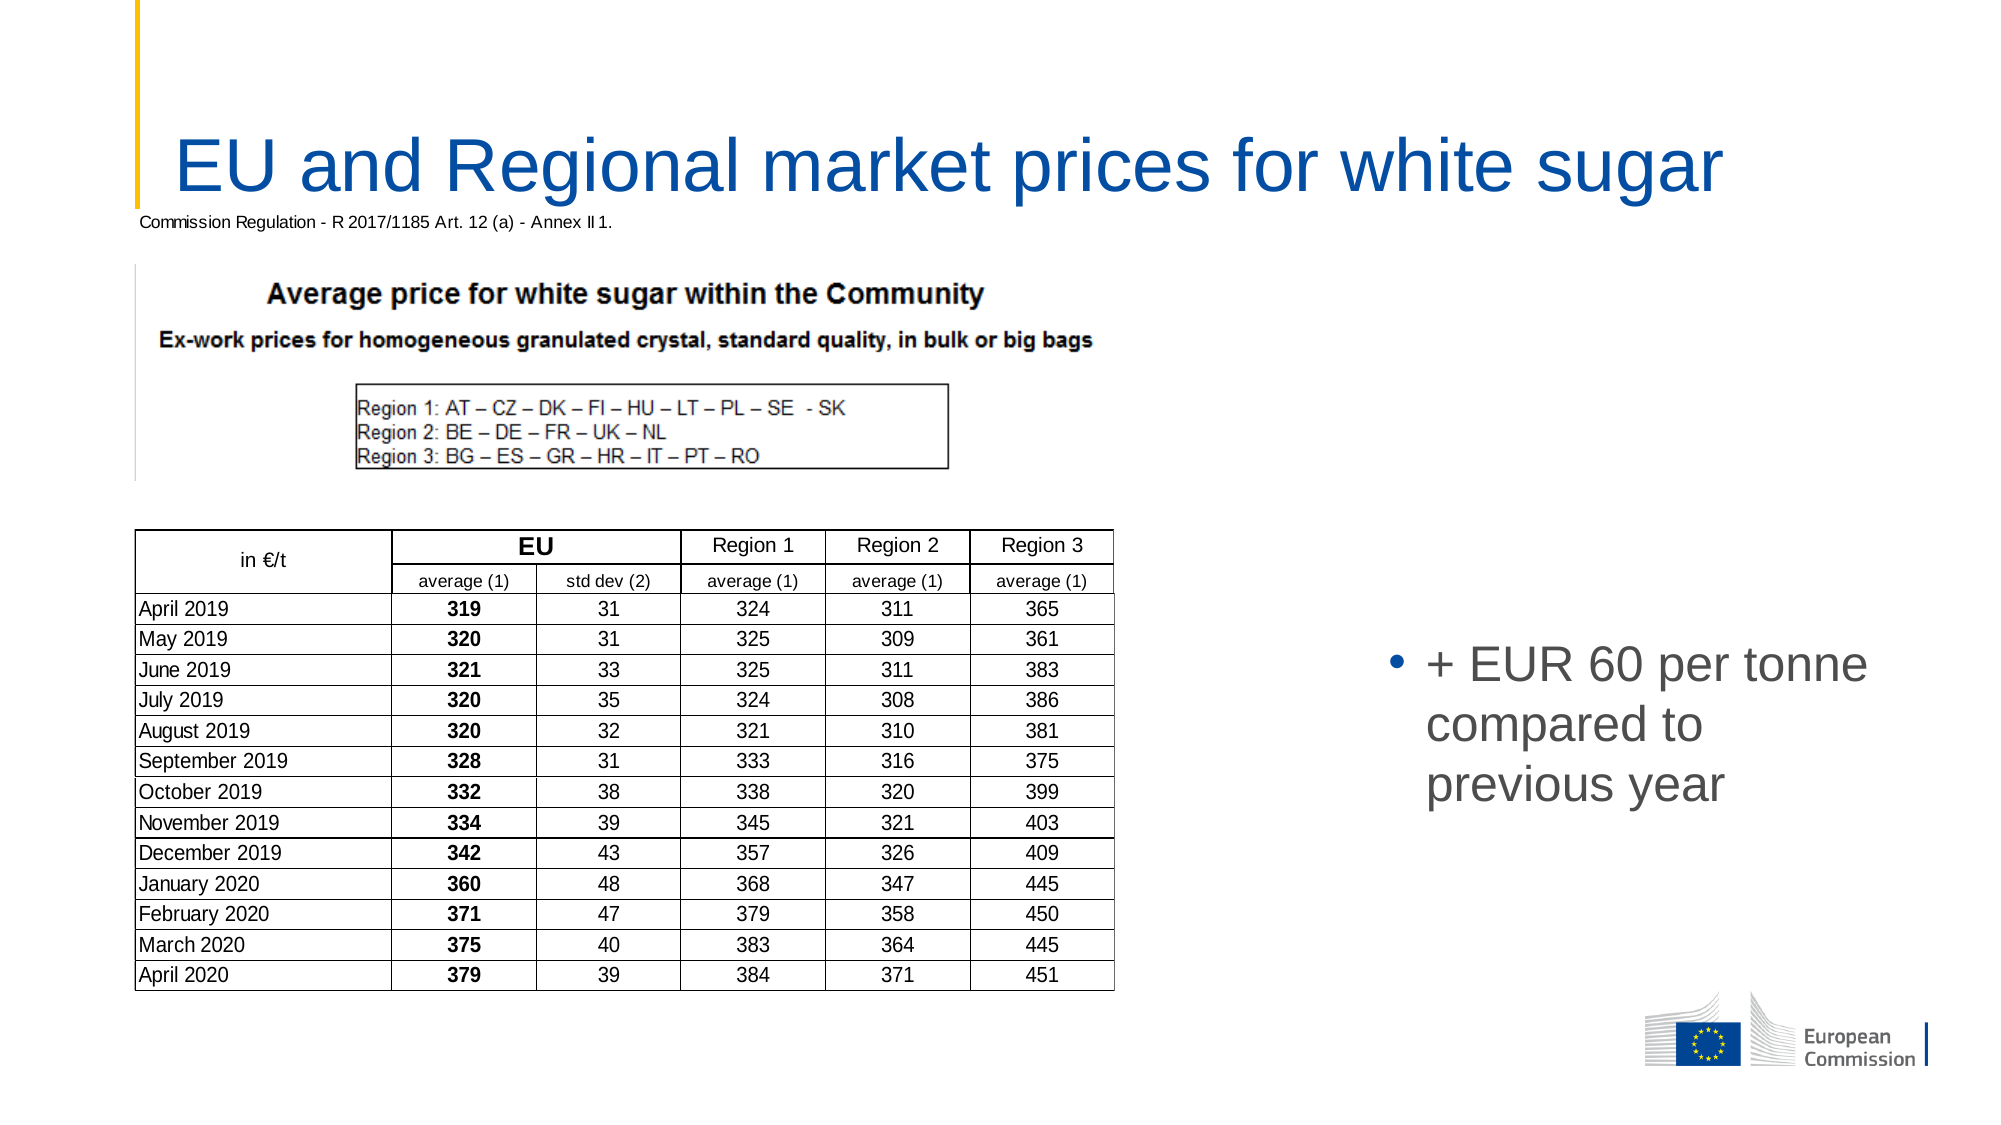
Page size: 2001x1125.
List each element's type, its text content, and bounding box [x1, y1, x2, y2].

title EU and Regional market prices for white sugar [159, 79, 1885, 208]
list + EUR 60 per tonne compared to previous year [1373, 299, 1925, 917]
picture [1645, 991, 1928, 1066]
picture [134, 207, 1116, 992]
